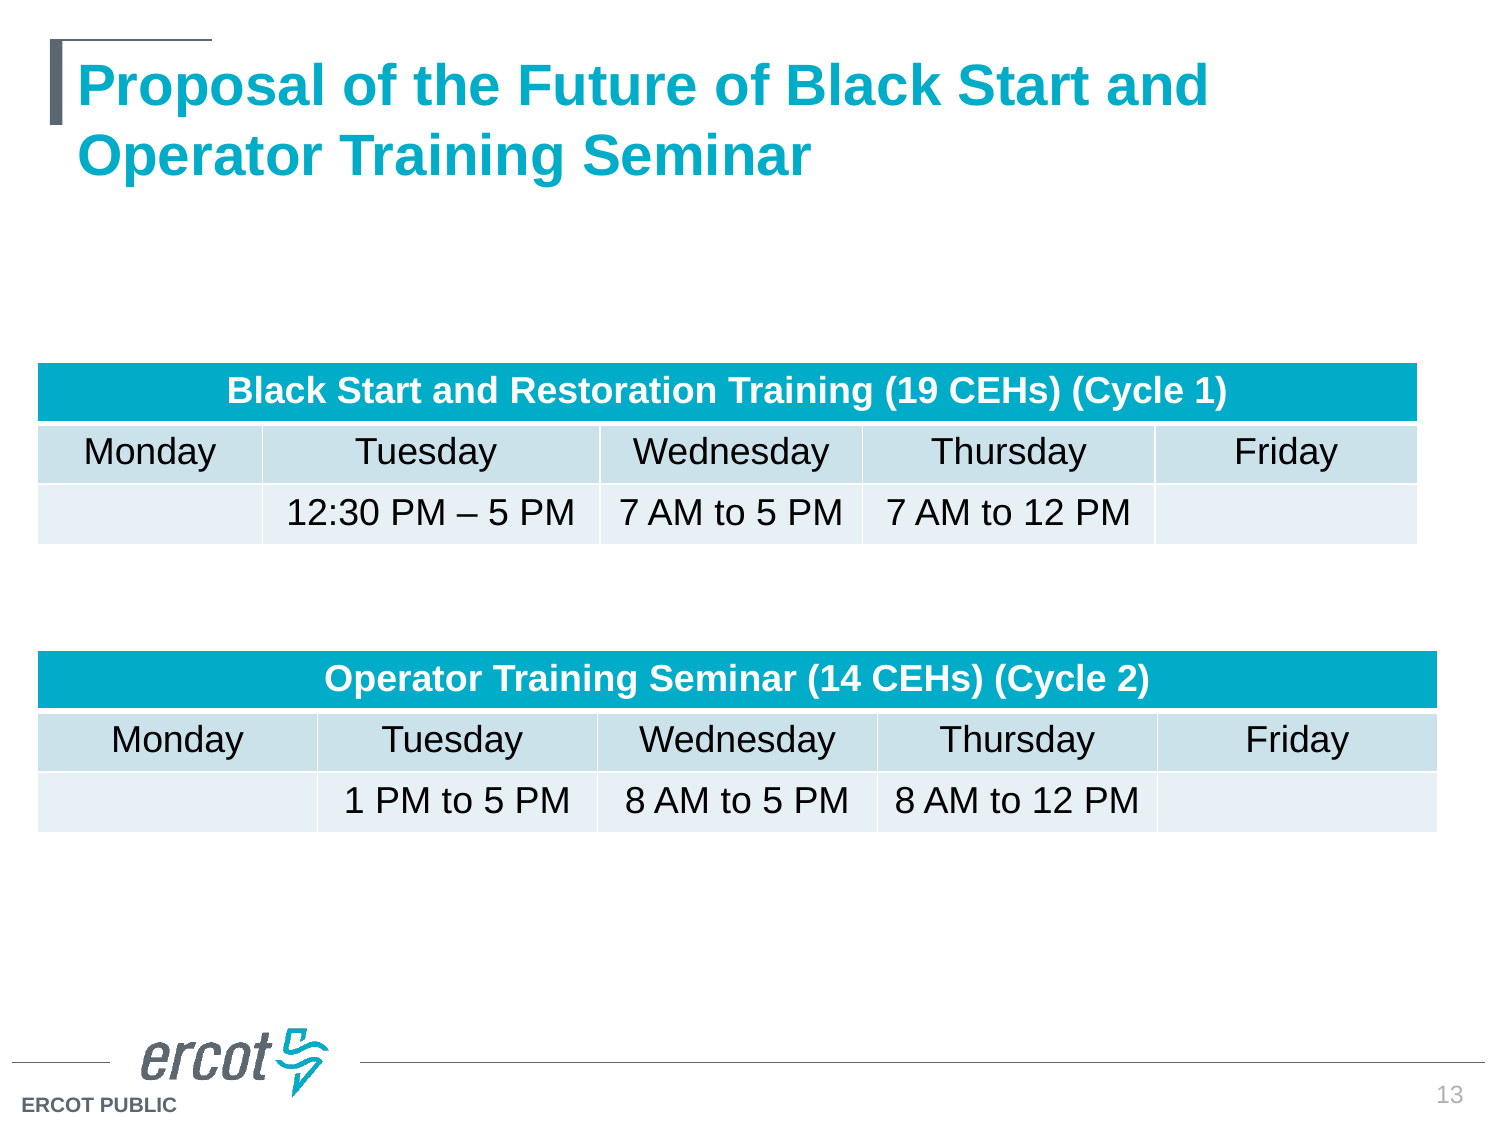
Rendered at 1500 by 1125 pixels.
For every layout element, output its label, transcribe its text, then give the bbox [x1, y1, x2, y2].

table_cell Friday [1156, 426, 1417, 483]
table_cell 12:30 PM – 5 PM [263, 485, 599, 544]
table_cell 1 PM to 5 PM [318, 773, 597, 832]
table_cell [38, 485, 262, 544]
slide_number 13 [1412, 1076, 1488, 1112]
table_cell Tuesday [263, 426, 599, 483]
table_cell Thursday [878, 714, 1157, 771]
table_cell [1158, 773, 1437, 832]
table_cell [38, 773, 317, 832]
table_header Black Start and Restoration Training (19 CEHs) (Cycle 1) [38, 363, 1417, 421]
table_cell 7 AM to 5 PM [601, 485, 862, 544]
table_cell Tuesday [318, 714, 597, 771]
picture [137, 1024, 332, 1100]
table_cell 7 AM to 12 PM [863, 485, 1154, 544]
title Proposal of the Future of Black Start and Operator Training Seminar [62, 39, 1450, 228]
table_cell Monday [38, 714, 317, 771]
table_cell Thursday [863, 426, 1154, 483]
table_cell [1156, 485, 1417, 544]
table_cell Friday [1158, 714, 1437, 771]
table_cell Monday [38, 426, 262, 483]
table_cell 8 AM to 12 PM [878, 773, 1157, 832]
table_cell Wednesday [601, 426, 862, 483]
table_header Operator Training Seminar (14 CEHs) (Cycle 2) [38, 651, 1437, 708]
table_cell 8 AM to 5 PM [598, 773, 877, 832]
table_cell Wednesday [598, 714, 877, 771]
